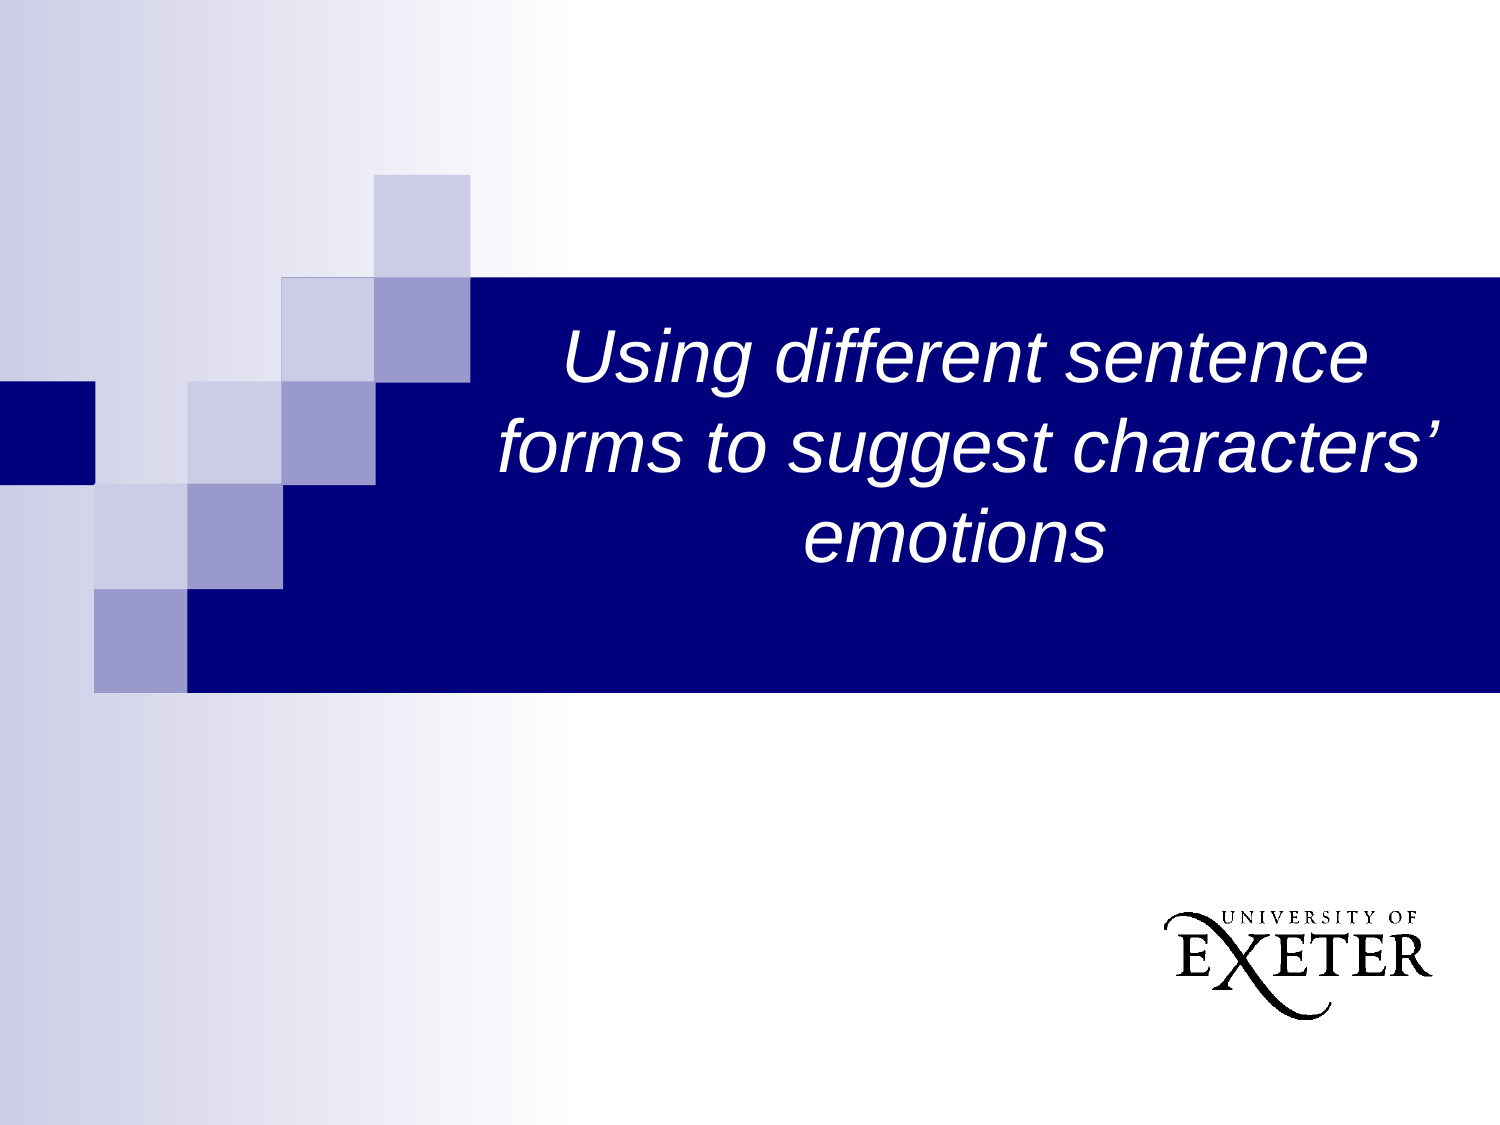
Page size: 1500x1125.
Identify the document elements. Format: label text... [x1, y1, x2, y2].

text_box Using different sentence forms to suggest characters’ emotions [478, 299, 1454, 585]
picture [1160, 908, 1434, 1022]
